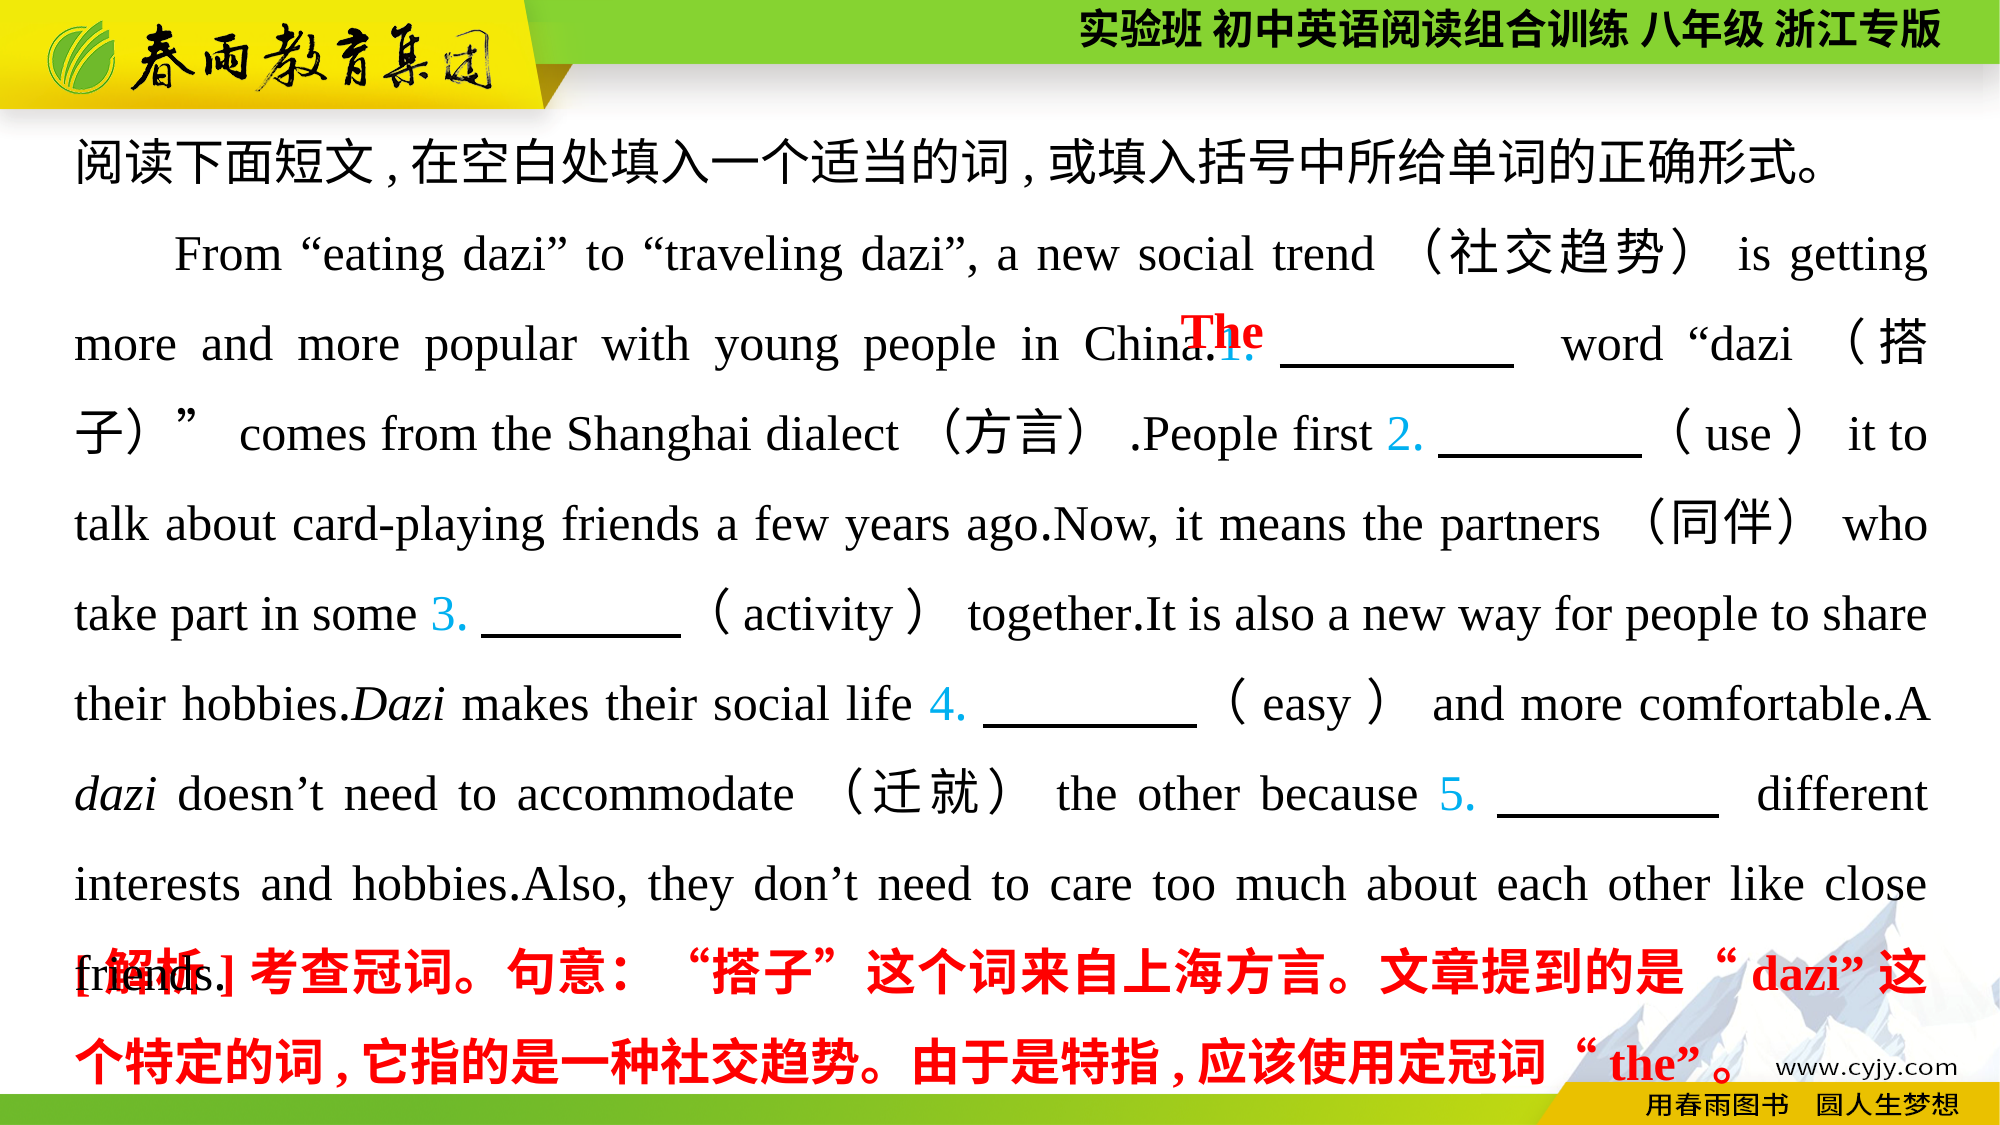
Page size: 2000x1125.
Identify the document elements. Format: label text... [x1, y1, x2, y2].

picture [0, 0, 2000, 1125]
text_box [解析]考查冠词。句意：“搭子”这个词来自上海方言。文章提到的是“dazi”这个特定的词,它指的是一种社交趋势。由于是特指,应该使用定冠词“the”。 [59, 927, 1944, 1098]
text_box The [1165, 291, 1279, 367]
list 阅读下面短文,在空白处填入一个适当的词,或填入括号中所给单词的正确形式。 From “eating dazi” to “traveling dazi”, a new social trend（社交趋势）is getting more and more popular with young people in China.1. word “dazi（搭子）”comes from the Shanghai dialect（方言）.People first 2. （use）it to talk about card-playing friends a few years ago.Now, it means the partners（同伴）who take part in some 3. （activity）together.It is also a new way for people to share their hobbies.Dazi makes their social life 4. （easy）and more comfortable.A dazi doesn’t need to accommodate（迁就）the other because 5. different interests and hobbies.Also, they don’t need to care too much about each other like close friends. [59, 93, 1944, 927]
